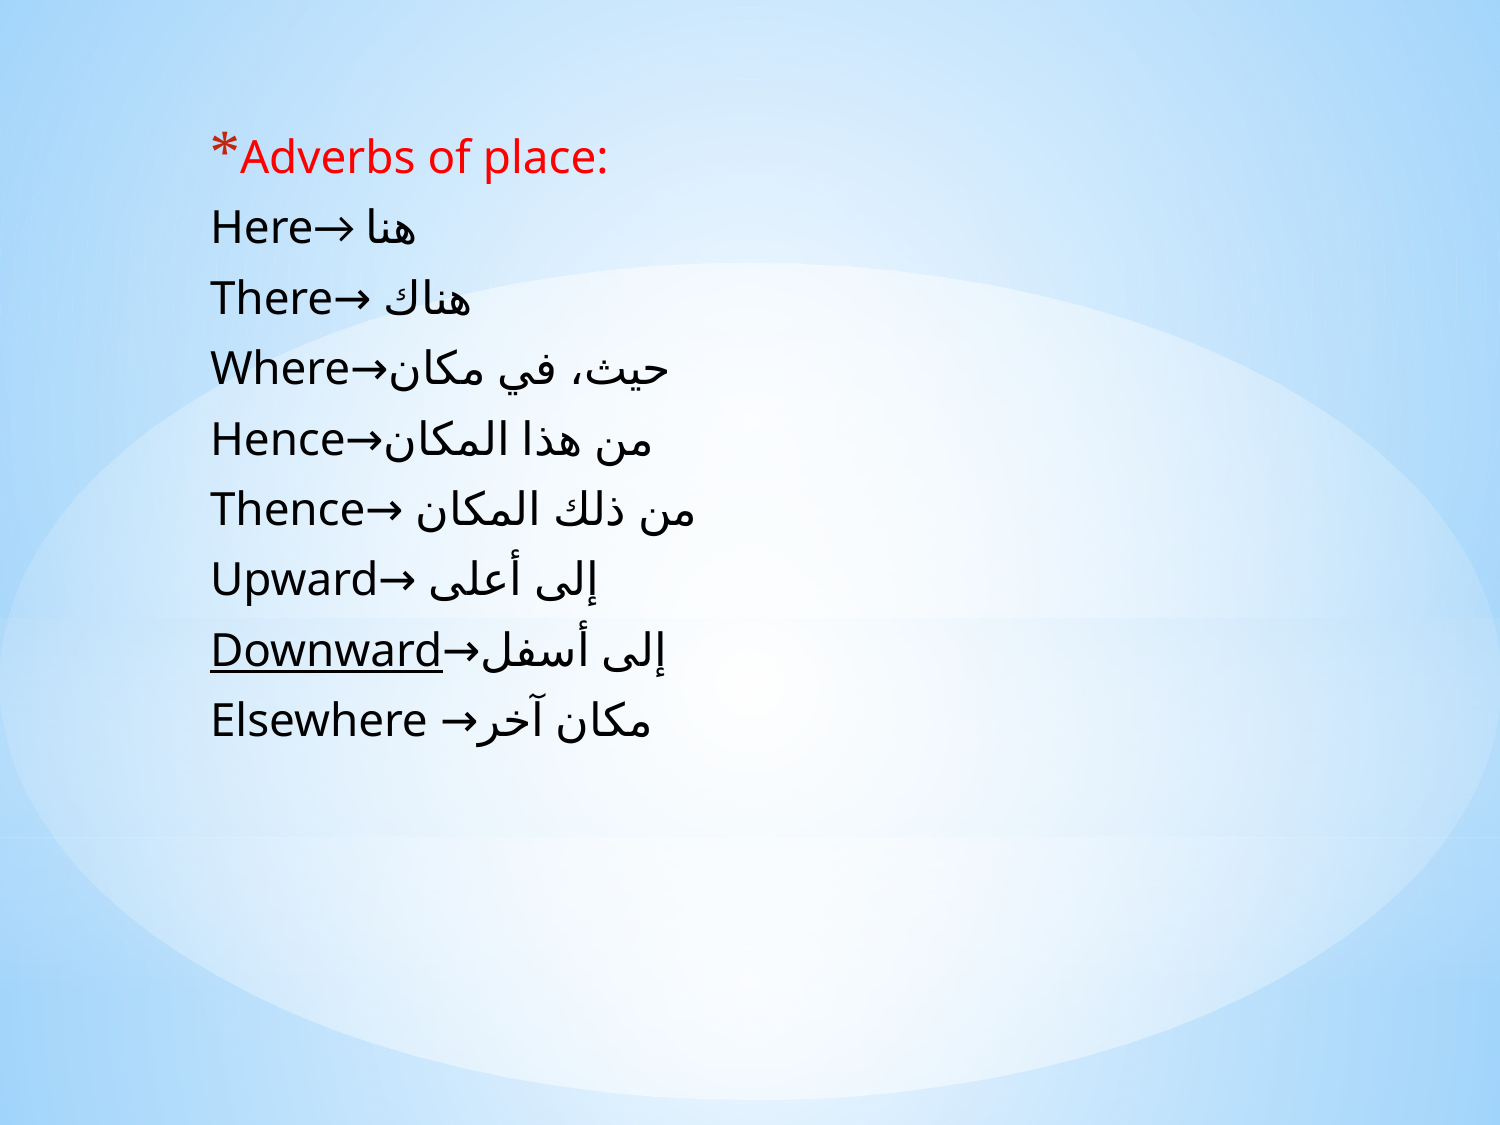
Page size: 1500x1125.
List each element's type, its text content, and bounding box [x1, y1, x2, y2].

list Adverbs of place: Here→ هنا There→ هناك Where→حيث، في مكان Hence→من هذا المكان Thence→ من ذلك المكان Upward→ إلى أعلى Downward→إلى أسفل Elsewhere →مكان آخر [187, 120, 1325, 963]
